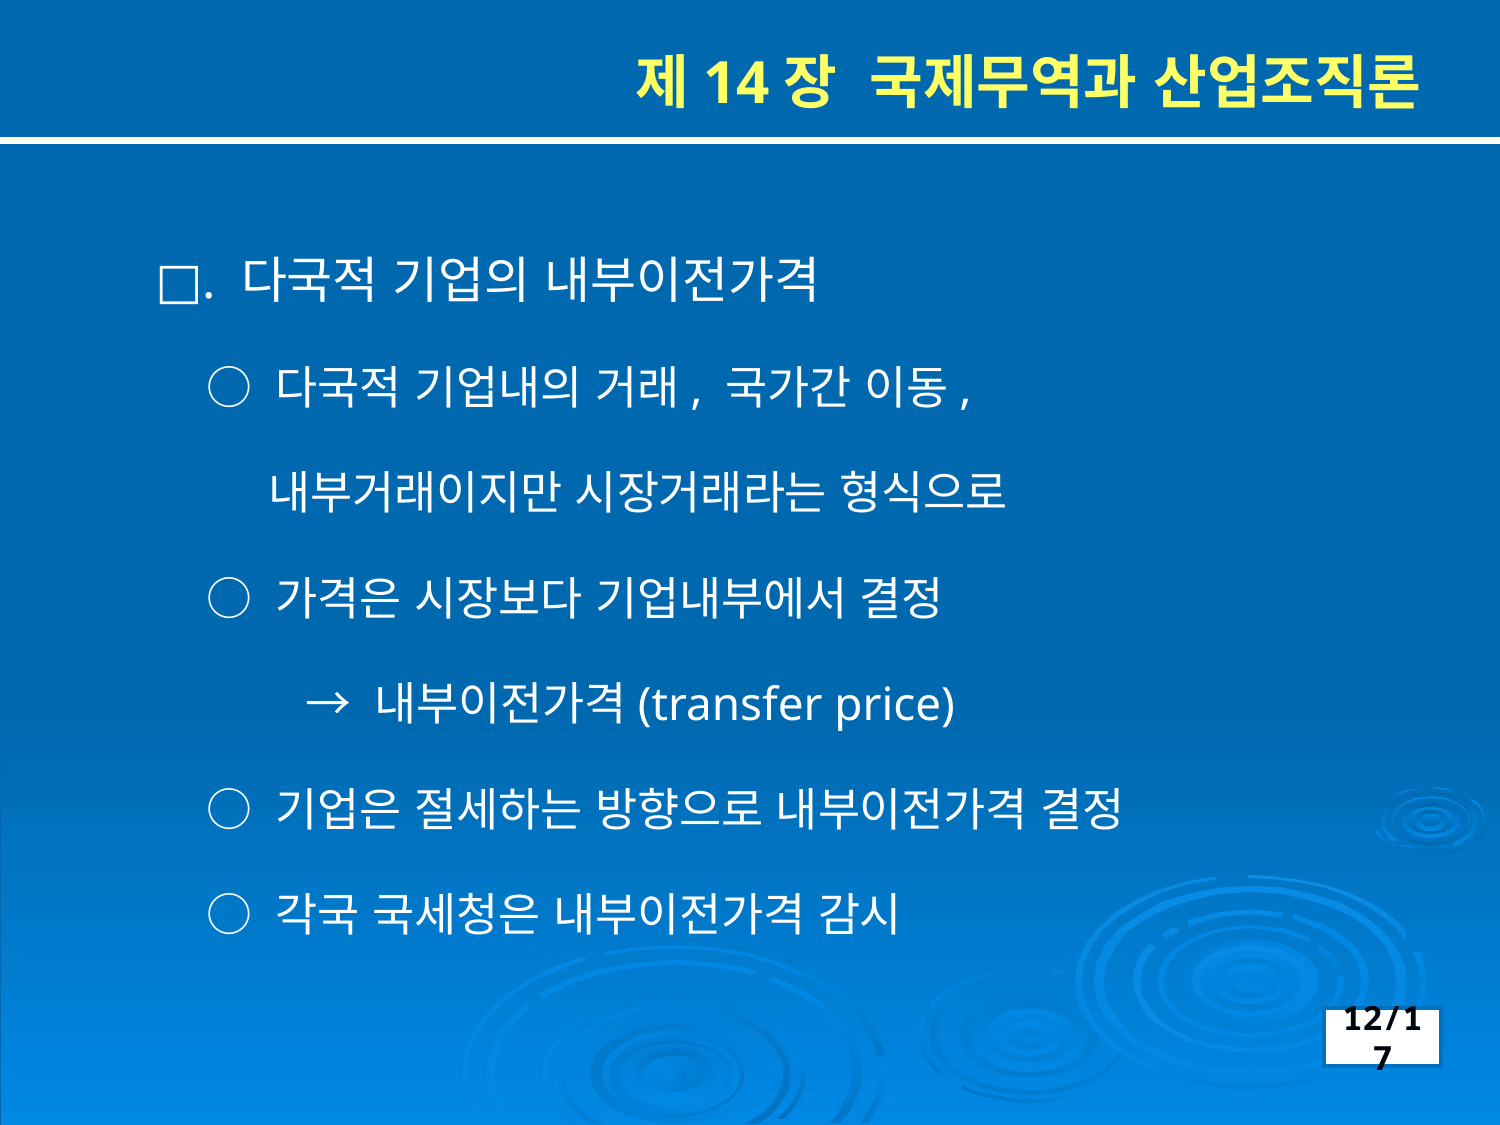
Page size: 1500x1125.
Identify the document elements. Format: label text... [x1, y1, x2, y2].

text_box 제14장 국제무역과 산업조직론 [621, 37, 1477, 123]
text_box 12/17 [1322, 1006, 1443, 1068]
text_box [0, 137, 1500, 144]
text_box □. 다국적 기업의 내부이전가격 ○ 다국적 기업내의 거래, 국가간 이동, 내부거래이지만 시장거래라는 형식으로 ○ 가격은 시장보다 기업내부에서 결정 → 내부이전가격(transfer price) ○ 기업은 절세하는 방향으로 내부이전가격 결정 ○ 각국 국세청은 내부이전가격 감시 [140, 210, 1390, 1010]
